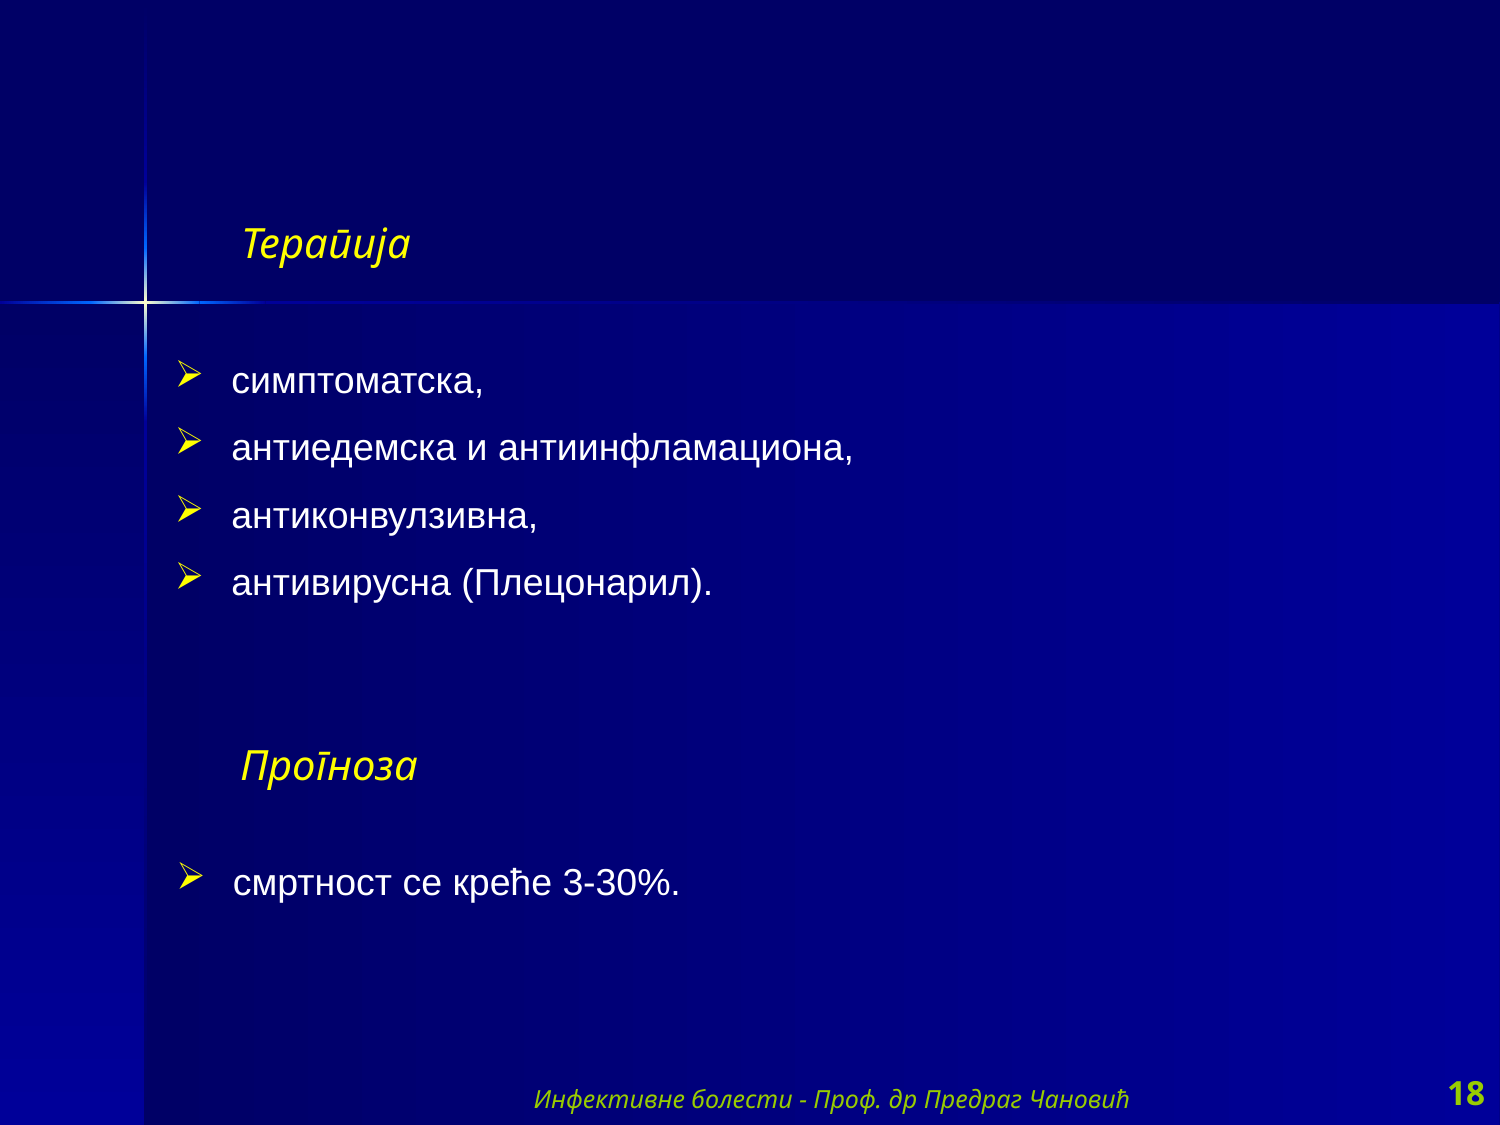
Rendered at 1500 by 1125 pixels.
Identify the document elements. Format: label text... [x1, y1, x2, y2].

text_box Прогноза [225, 731, 444, 797]
text_box симптоматска, антиедемска и антиинфламациона, антиконвулзивна, антивирусна (Плецонарил). [160, 325, 911, 611]
text_box Терапија [226, 209, 427, 275]
text_box смртност се креће 3-30%. [161, 828, 836, 911]
footer Инфективне болести - Проф. др Предраг Чановић [430, 1049, 1235, 1125]
slide_number 18 [1345, 1049, 1500, 1125]
